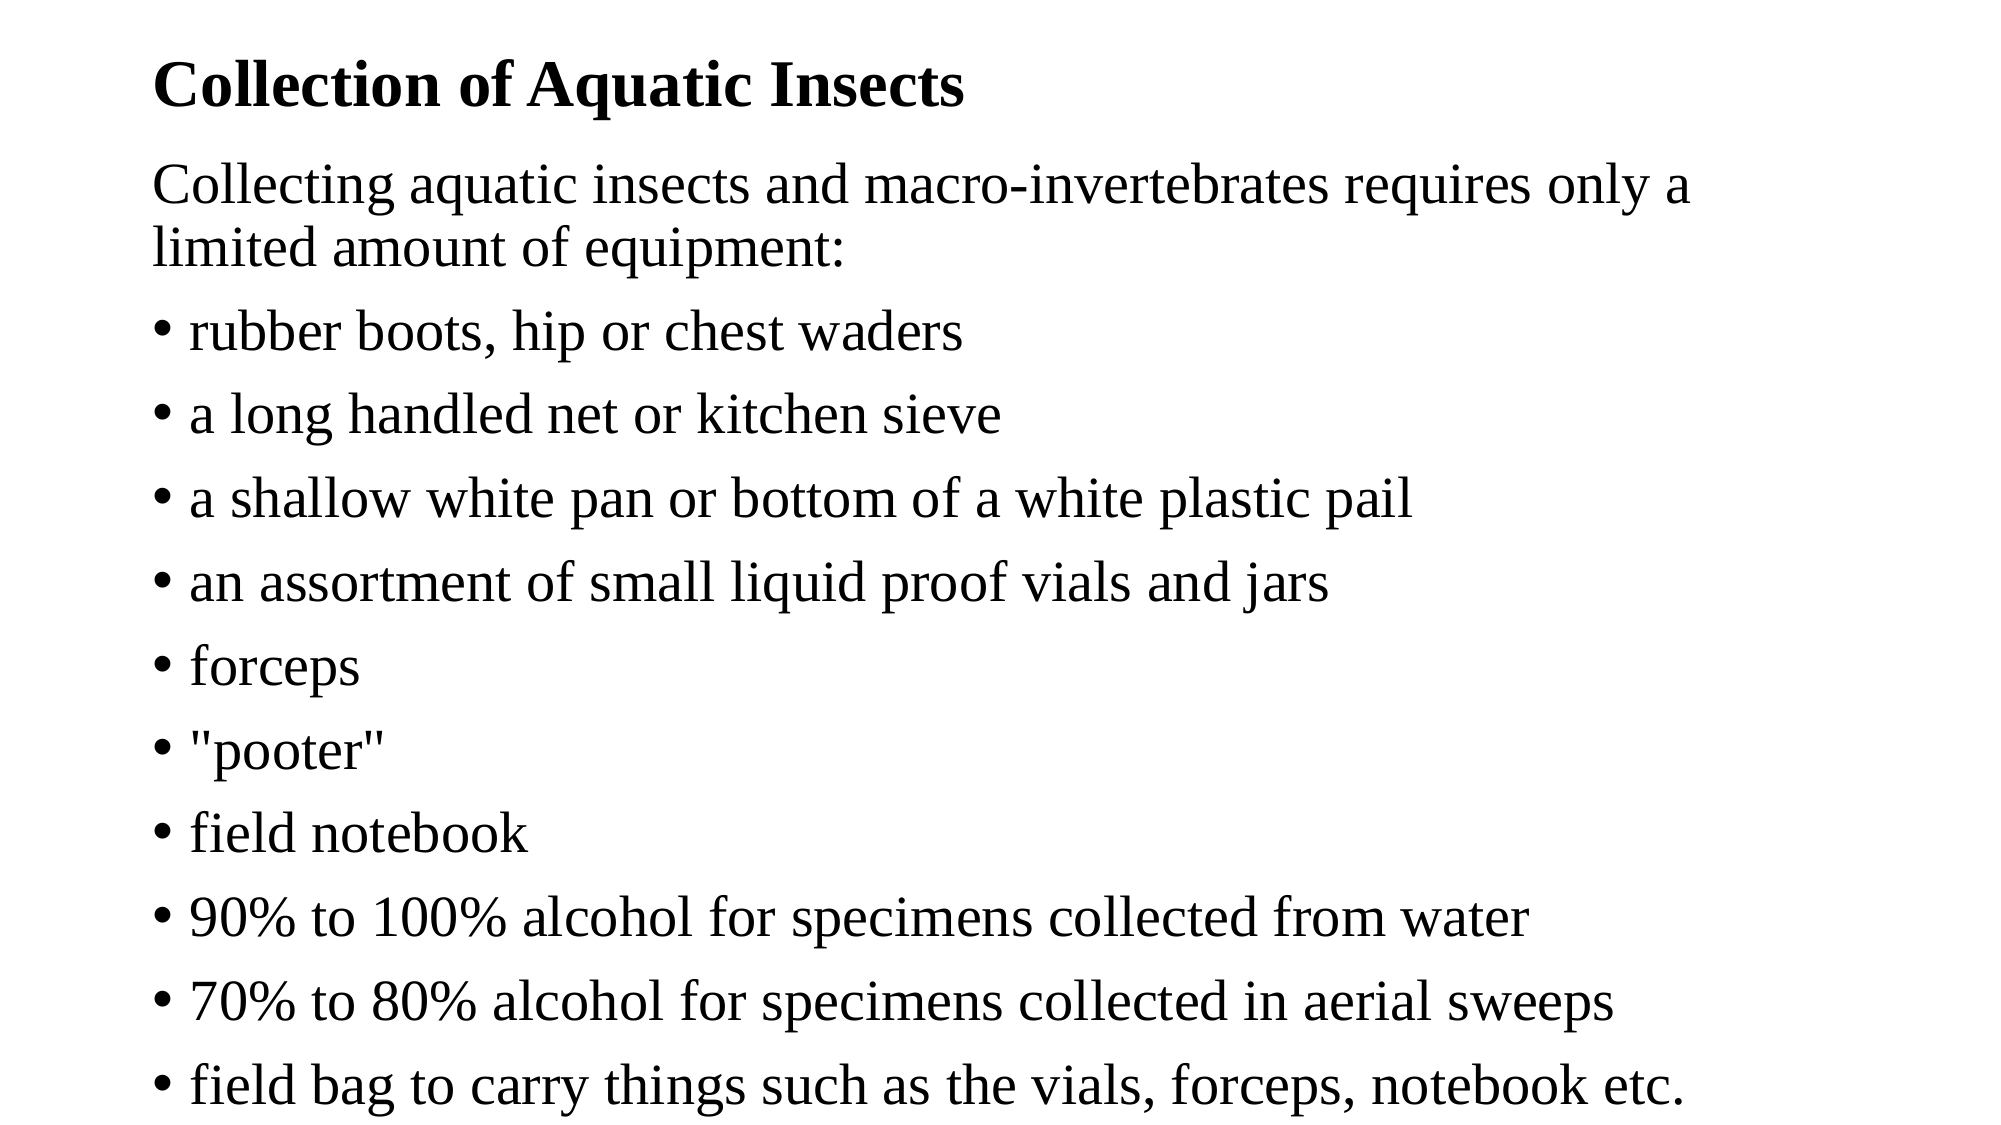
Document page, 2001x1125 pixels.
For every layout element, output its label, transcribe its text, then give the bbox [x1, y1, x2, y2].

list Collecting aquatic insects and macro-invertebrates requires only a limited amount of equipment: rubber boots, hip or chest waders a long handled net or kitchen sieve a shallow white pan or bottom of a white plastic pail an assortment of small liquid proof vials and jars forceps "pooter" field notebook 90% to 100% alcohol for specimens collected from water 70% to 80% alcohol for specimens collected in aerial sweeps field bag to carry things such as the vials, forceps, notebook etc. [137, 145, 1863, 1120]
title Collection of Aquatic Insects [137, 24, 1863, 145]
